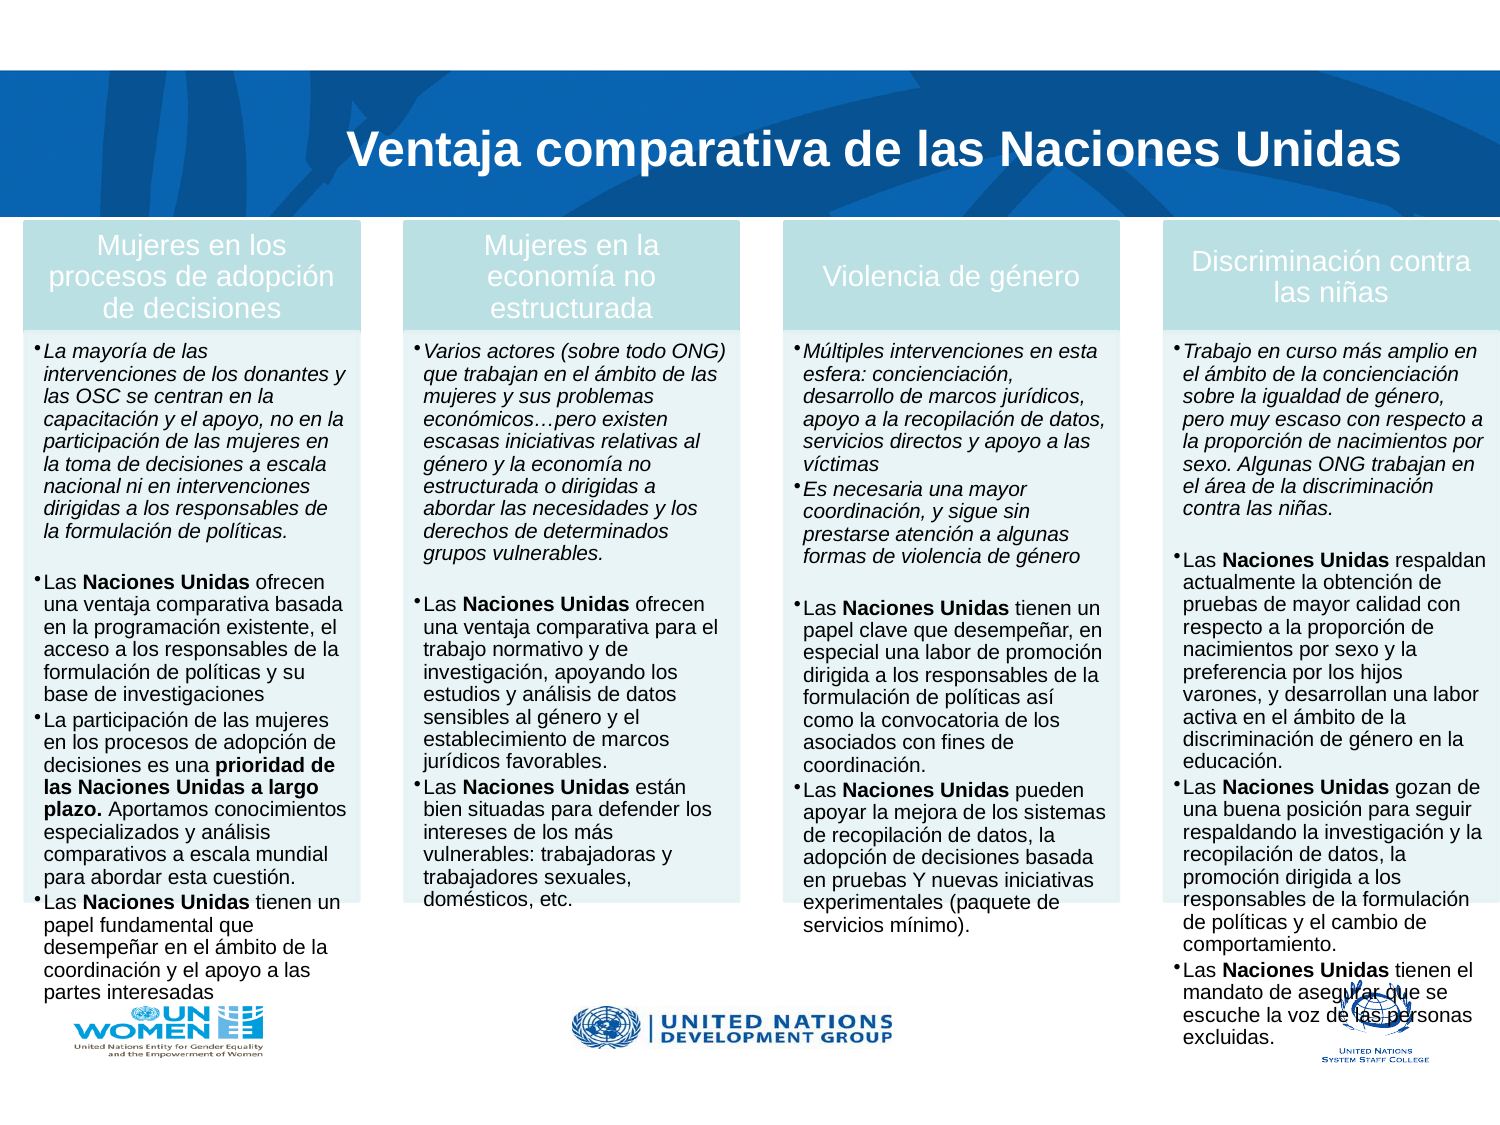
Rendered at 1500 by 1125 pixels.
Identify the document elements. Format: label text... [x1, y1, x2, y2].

picture [0, 70, 1500, 217]
picture [170, 1006, 179, 1018]
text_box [23, 222, 1500, 902]
title Ventaja comparativa de las Naciones Unidas [229, 77, 1418, 216]
picture [572, 1006, 892, 1049]
picture [1322, 979, 1429, 1063]
picture [73, 1006, 263, 1058]
picture [194, 1006, 204, 1013]
